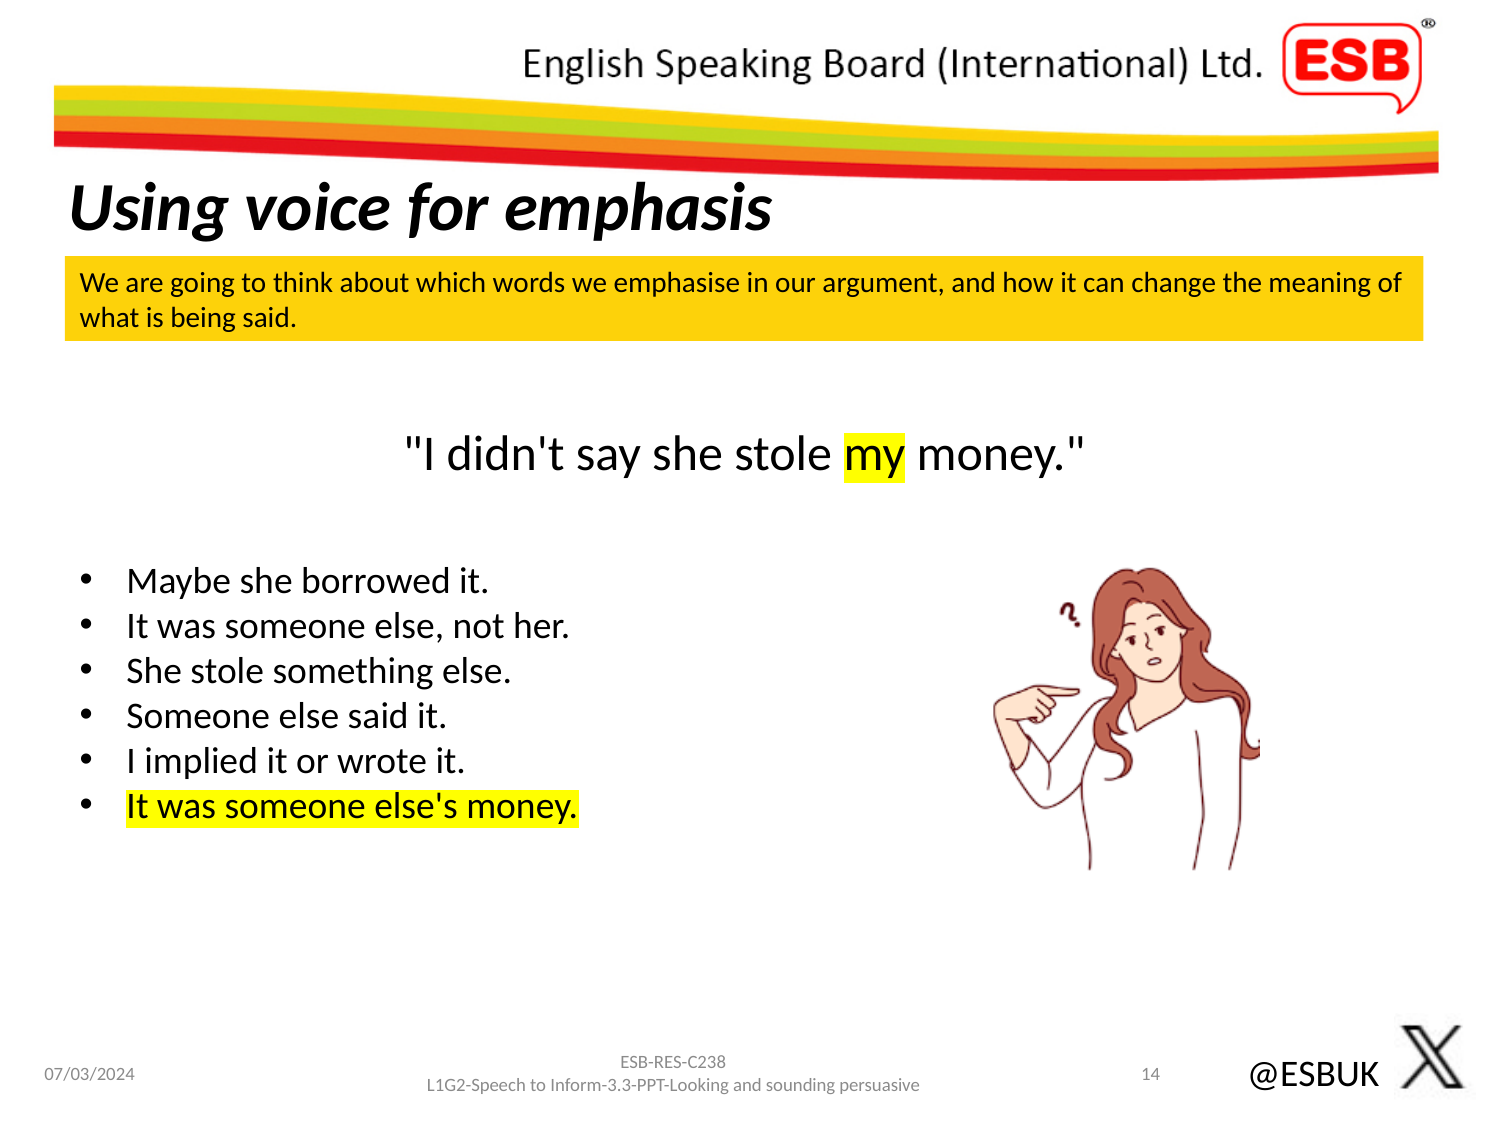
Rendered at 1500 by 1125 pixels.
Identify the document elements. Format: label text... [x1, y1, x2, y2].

picture [1393, 1013, 1476, 1102]
picture [978, 562, 1260, 908]
footer ESB-RES-C238 L1G2-Speech to Inform-3.3-PPT-Looking and sounding persuasive [395, 1042, 930, 1103]
slide_number 14 [930, 1042, 1176, 1103]
text_box Maybe she borrowed it. It was someone else, not her. She stole something else. Someone else said it. I implied it or wrote it. It was someone else's money. [64, 548, 1364, 878]
text_box We are going to think about which words we emphasise in our argument, and how it can change the meaning of what is being said. [64, 256, 1424, 341]
title Using voice for emphasis [53, 160, 1347, 257]
text_box "I didn't say she stole my money." [369, 413, 1119, 488]
picture [0, 0, 1500, 189]
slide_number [29, 1042, 367, 1103]
